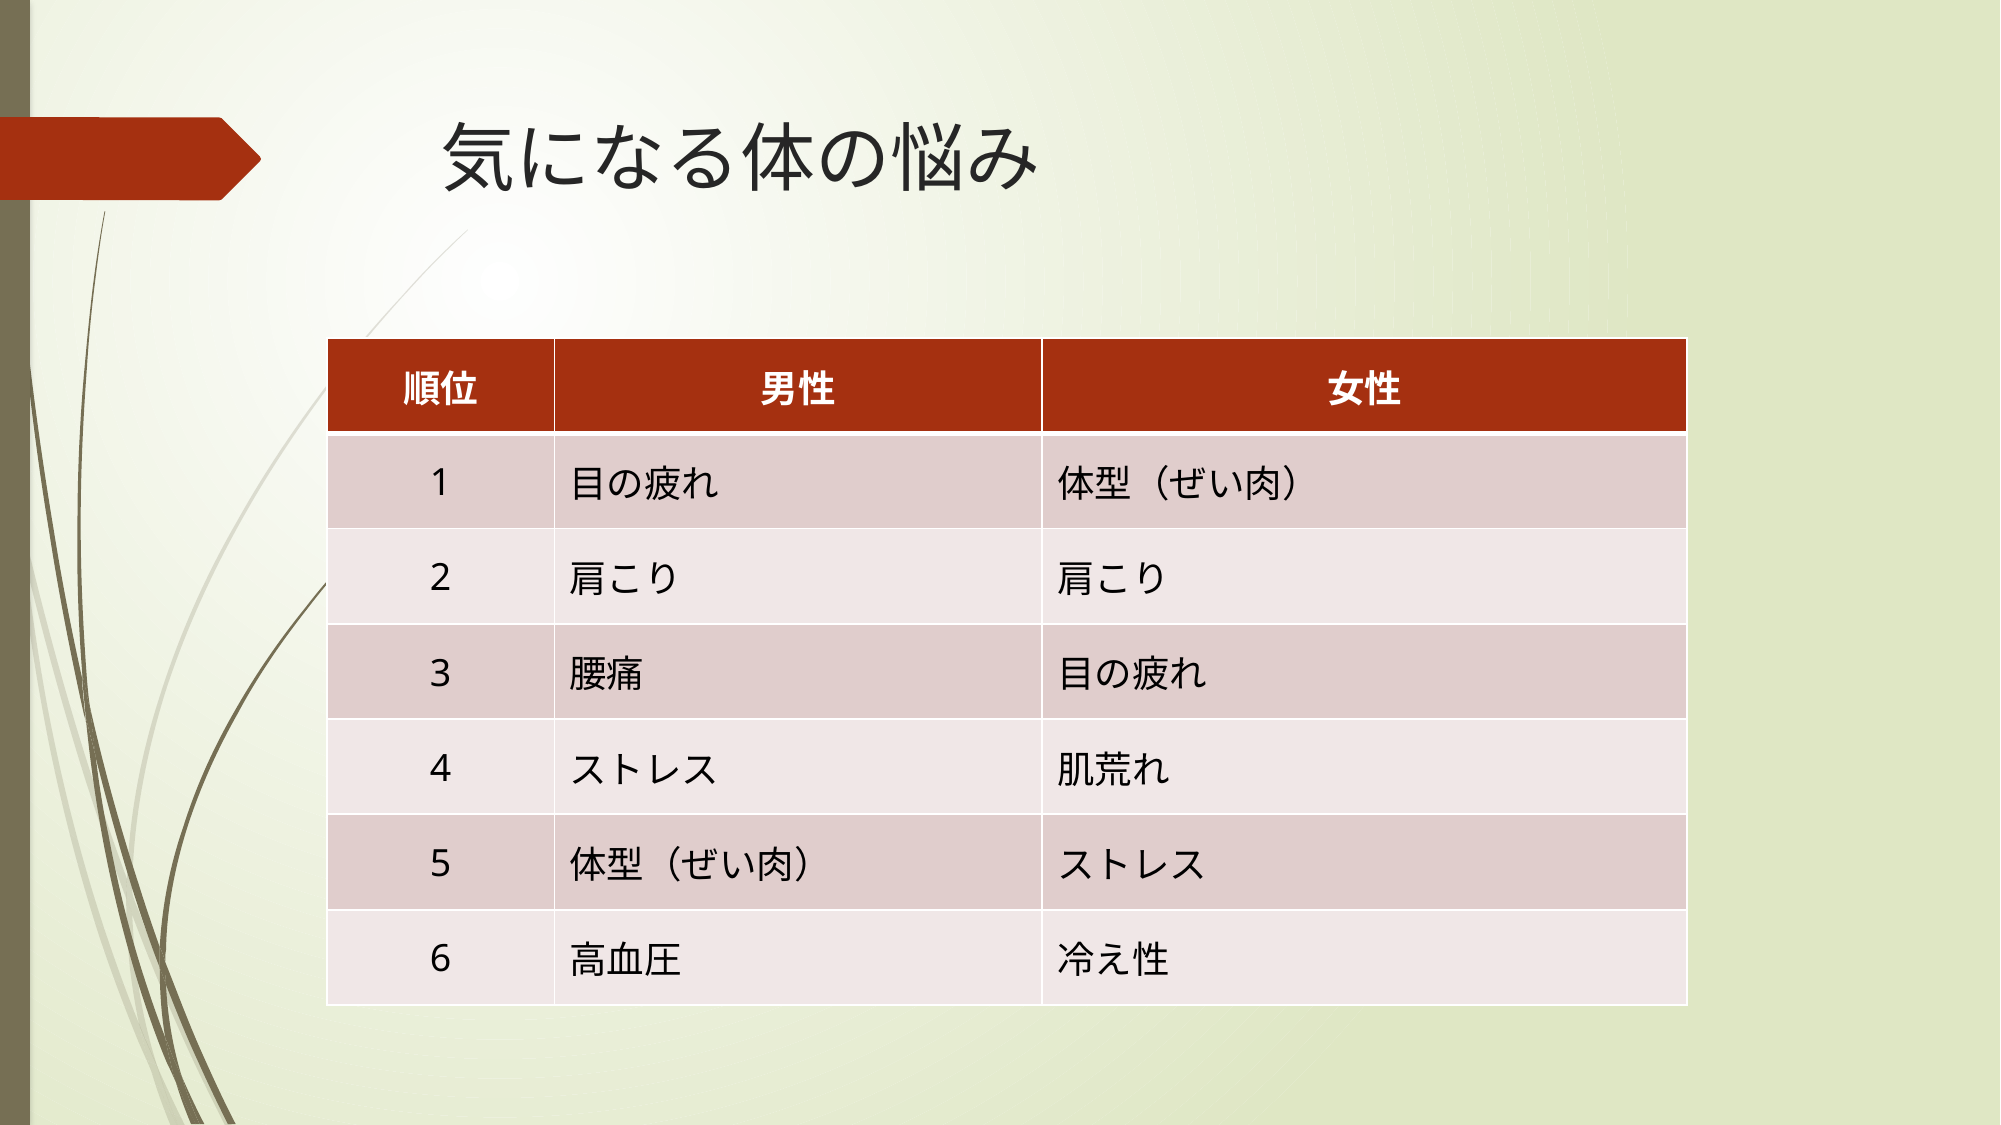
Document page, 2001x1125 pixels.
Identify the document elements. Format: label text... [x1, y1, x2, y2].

table_cell 肌荒れ [1043, 720, 1686, 813]
table_cell 体型（ぜい肉） [555, 815, 1041, 909]
table_cell 2 [328, 529, 554, 623]
table_cell 肩こり [1043, 529, 1686, 623]
table_cell 5 [328, 815, 554, 909]
table_cell 肩こり [555, 529, 1041, 623]
title 気になる体の悩み [425, 102, 1888, 313]
table_cell 1 [328, 436, 554, 528]
table_cell 目の疲れ [555, 436, 1041, 528]
table_cell 腰痛 [555, 625, 1041, 718]
table_cell 6 [328, 911, 554, 1004]
table_cell ストレス [1043, 815, 1686, 909]
table_cell 冷え性 [1043, 911, 1686, 1004]
table_cell 体型（ぜい肉） [1043, 436, 1686, 528]
table_cell 3 [328, 625, 554, 718]
table_cell 目の疲れ [1043, 625, 1686, 718]
table_header 順位 [328, 339, 554, 431]
table_cell ストレス [555, 720, 1041, 813]
table_cell 高血圧 [555, 911, 1041, 1004]
table_header 男性 [555, 339, 1041, 431]
table_header 女性 [1043, 339, 1686, 431]
table_cell 4 [328, 720, 554, 813]
